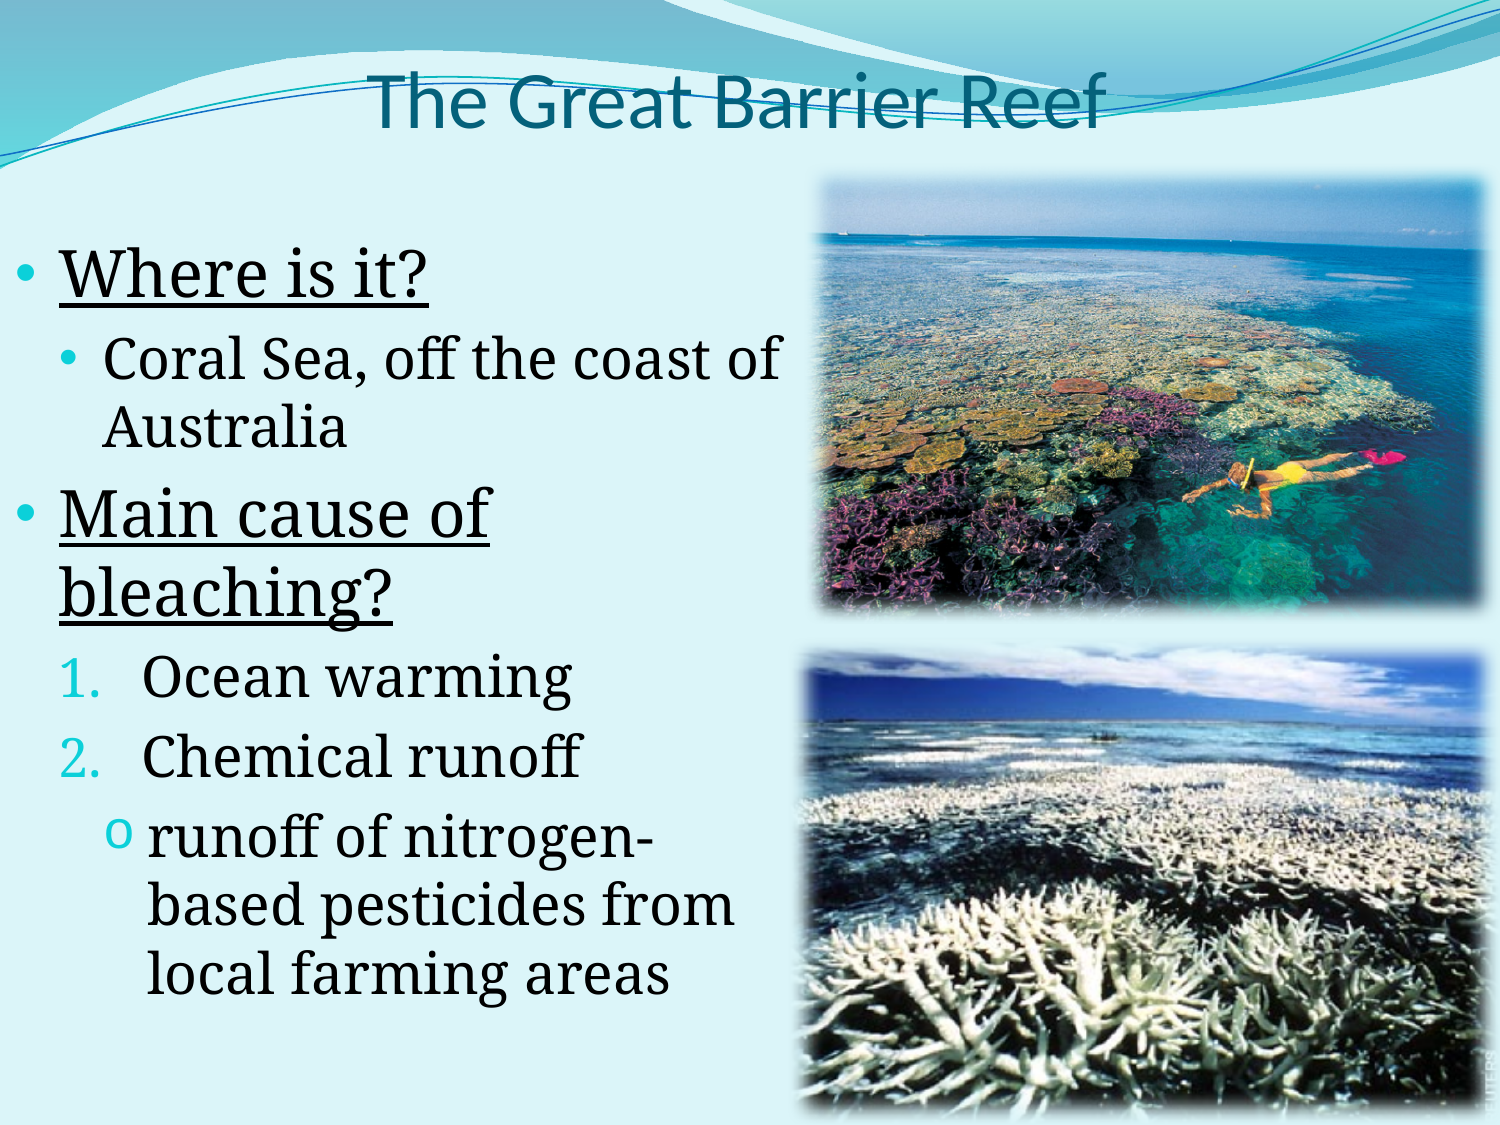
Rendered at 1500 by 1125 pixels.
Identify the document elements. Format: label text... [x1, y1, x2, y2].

list Where is it? Coral Sea, off the coast of Australia Main cause of bleaching? Ocean warming Chemical runoff runoff of nitrogen-based pesticides from local farming areas [0, 224, 799, 1125]
picture [788, 637, 1500, 1125]
title The Great Barrier Reef [62, 37, 1413, 224]
picture [803, 162, 1500, 626]
